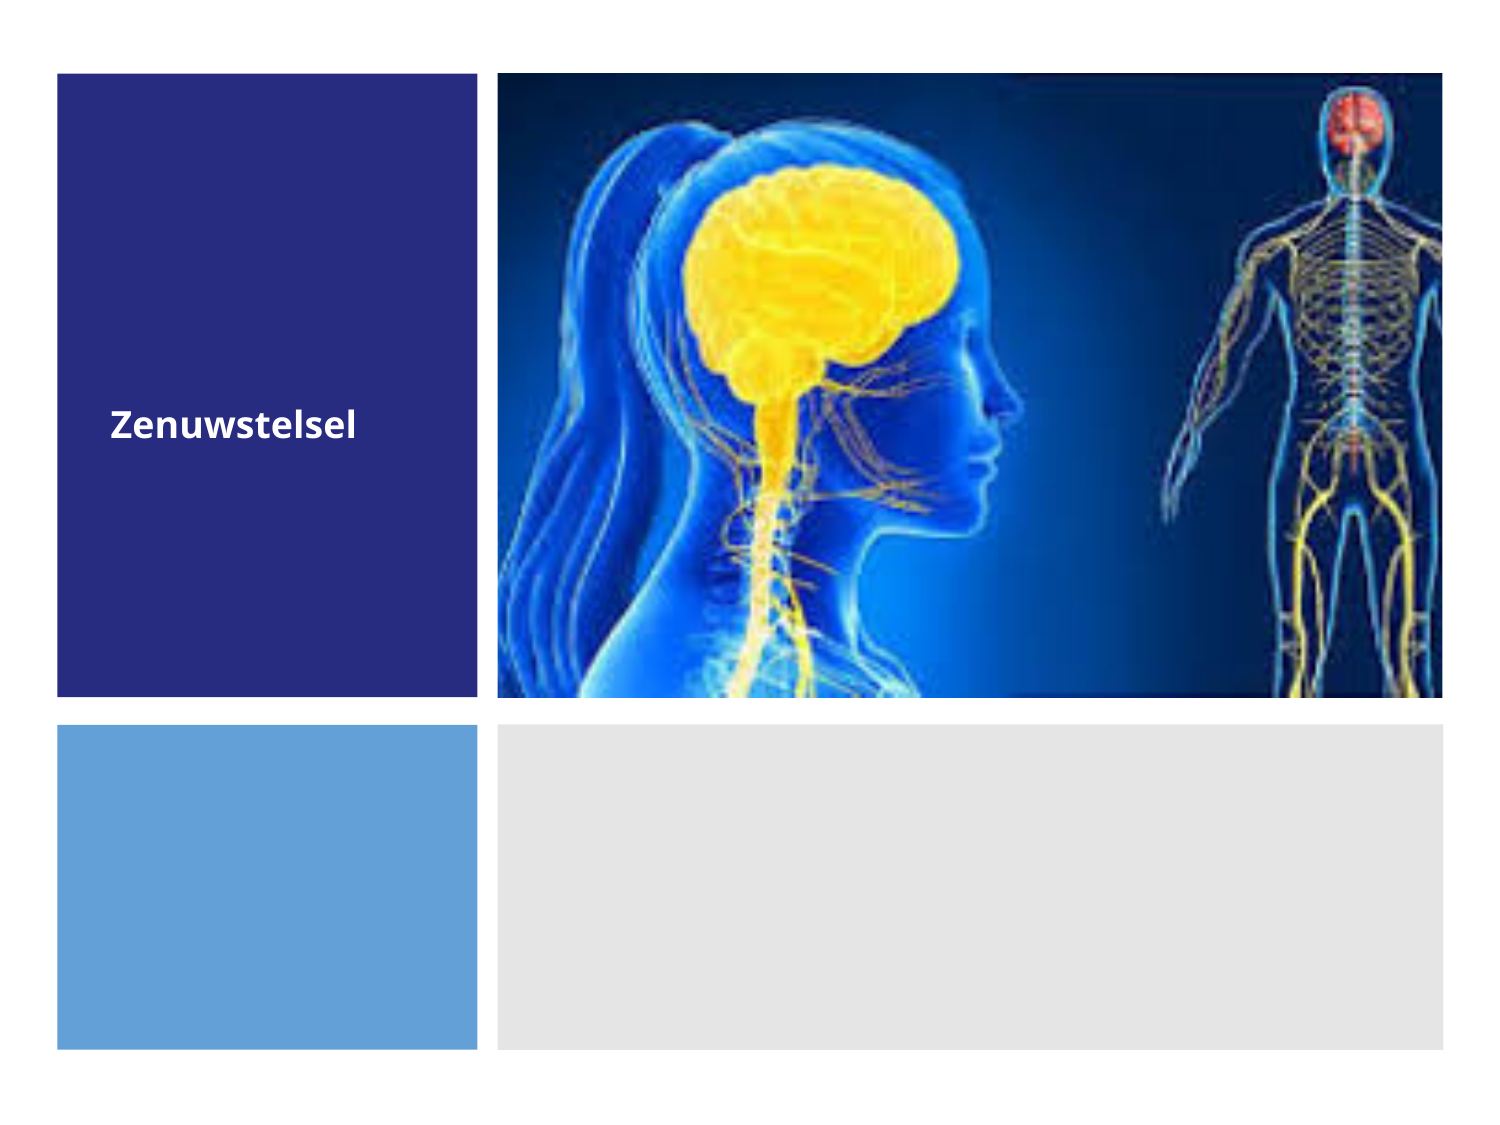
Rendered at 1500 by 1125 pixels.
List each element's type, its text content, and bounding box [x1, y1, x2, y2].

picture [497, 73, 1443, 698]
text_box [56, 724, 478, 1051]
title Zenuwstelsel [95, 120, 446, 652]
text_box [497, 723, 1444, 1051]
text_box [56, 72, 478, 698]
